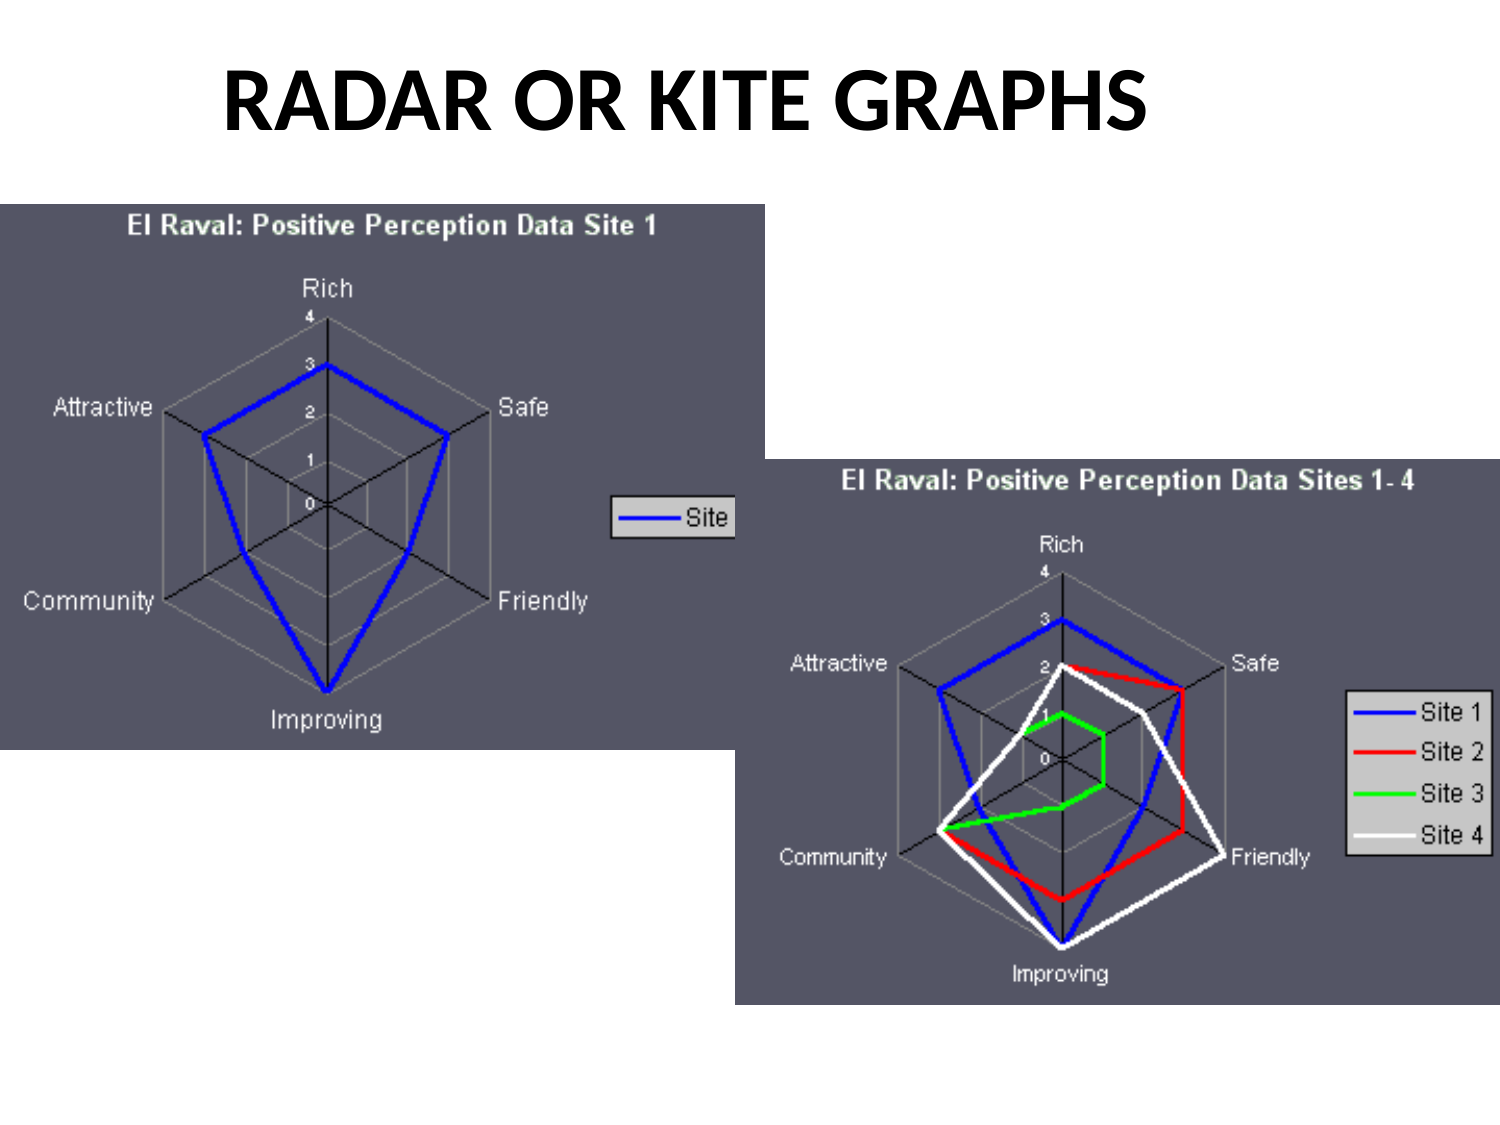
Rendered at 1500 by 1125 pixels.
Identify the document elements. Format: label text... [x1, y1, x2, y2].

title RADAR OR KITE GRAPHS [11, 0, 1362, 188]
picture [0, 203, 1500, 1006]
